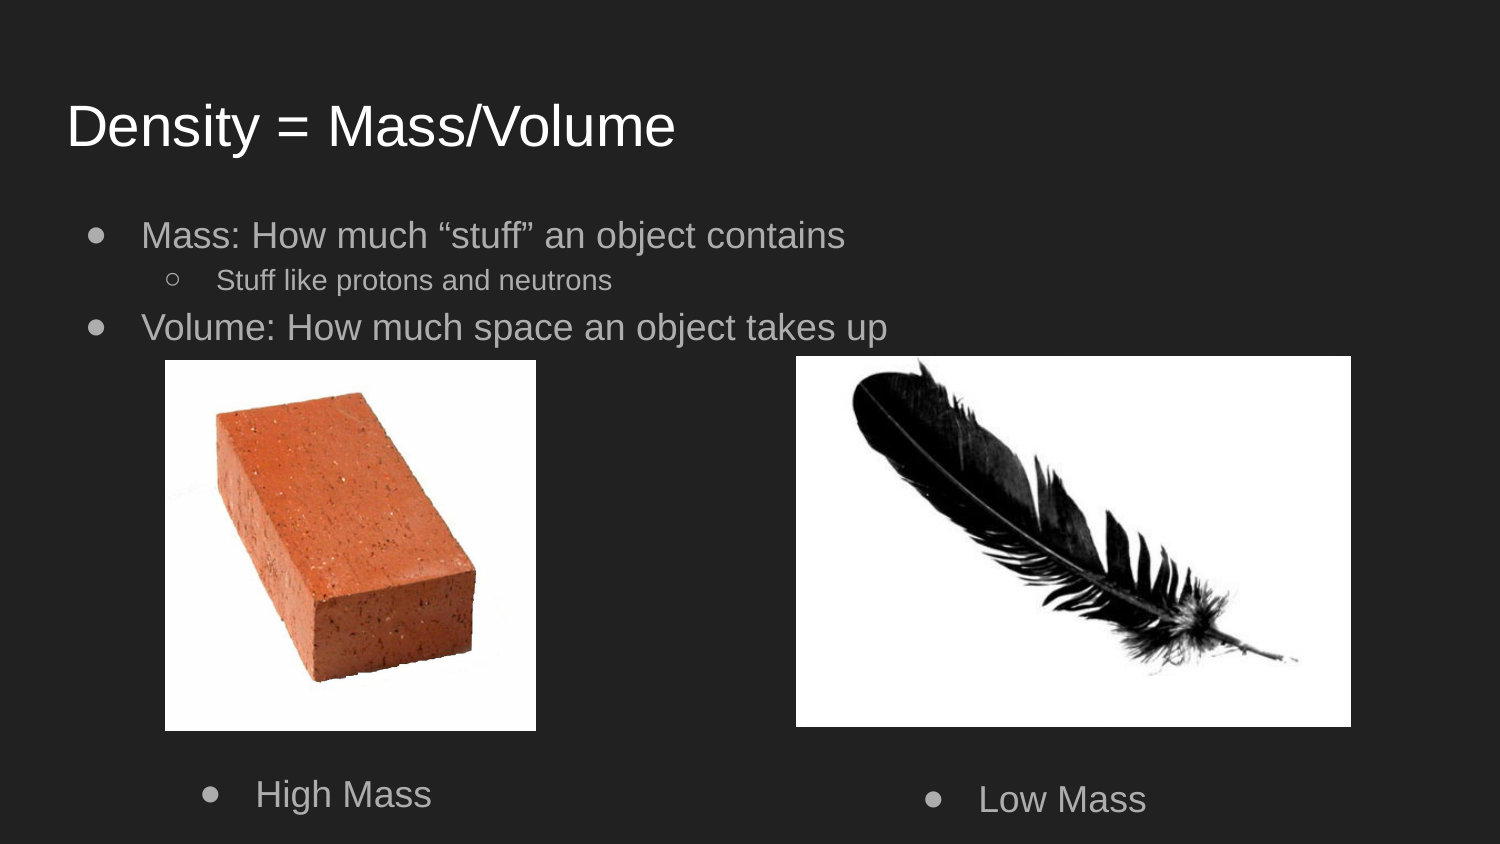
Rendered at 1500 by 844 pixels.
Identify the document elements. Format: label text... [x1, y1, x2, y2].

list Mass: How much “stuff” an object contains Stuff like protons and neutrons Volume: How much space an object takes up [51, 189, 1449, 361]
picture [796, 356, 1351, 727]
list Low Mass [888, 753, 1259, 831]
picture [165, 360, 536, 732]
title Density = Mass/Volume [51, 72, 1449, 167]
list High Mass [165, 748, 536, 826]
